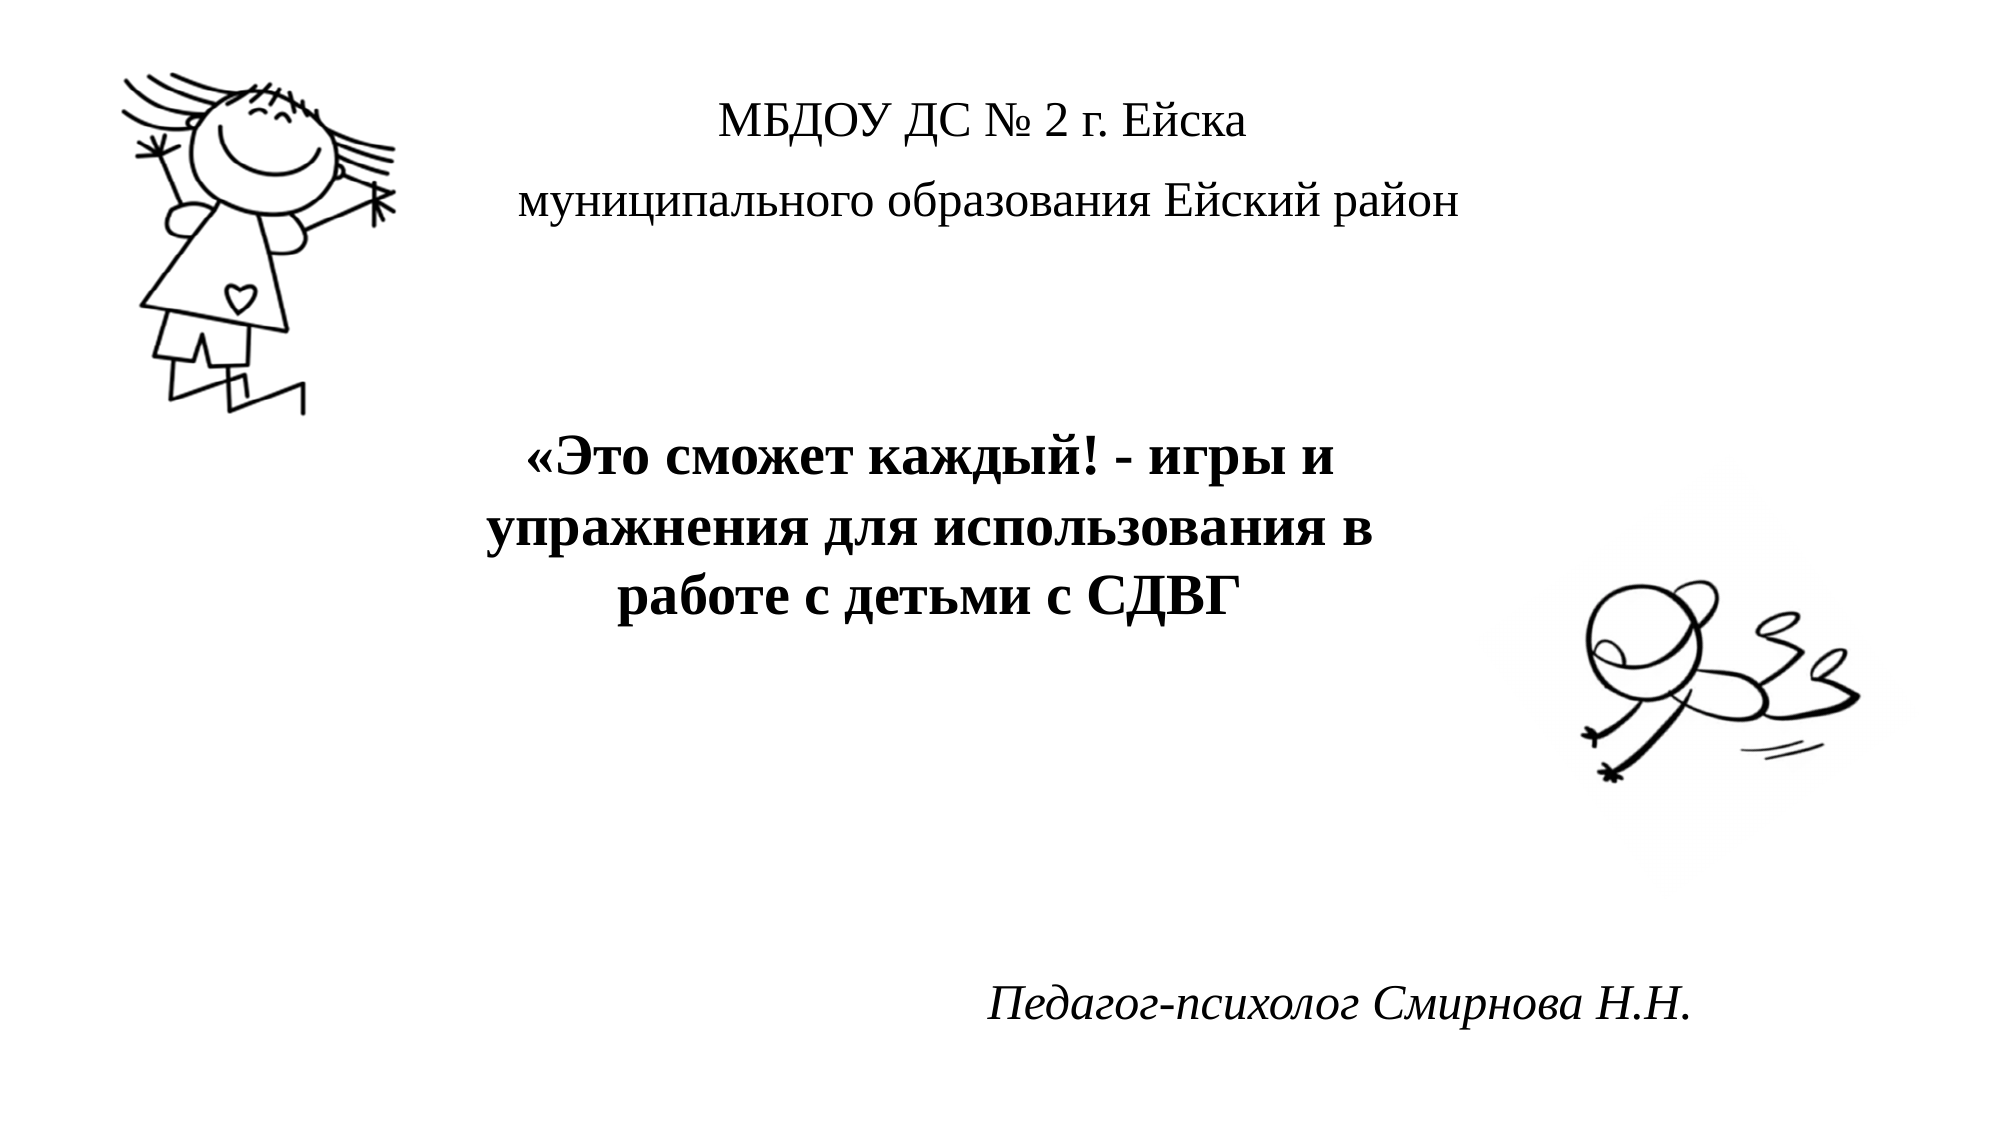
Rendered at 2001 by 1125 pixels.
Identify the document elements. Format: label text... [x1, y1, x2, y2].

picture [114, 54, 431, 418]
text_box Педагог-психолог Смирнова Н.Н. [972, 958, 1708, 1038]
text_box МБДОУ ДС № 2 г. Ейска муниципального образования Ейский район [488, 78, 1489, 235]
text_box «Это сможет каждый! - игры и упражнения для использования в работе с детьми с СДВГ [392, 409, 1468, 634]
picture [1477, 456, 1918, 898]
